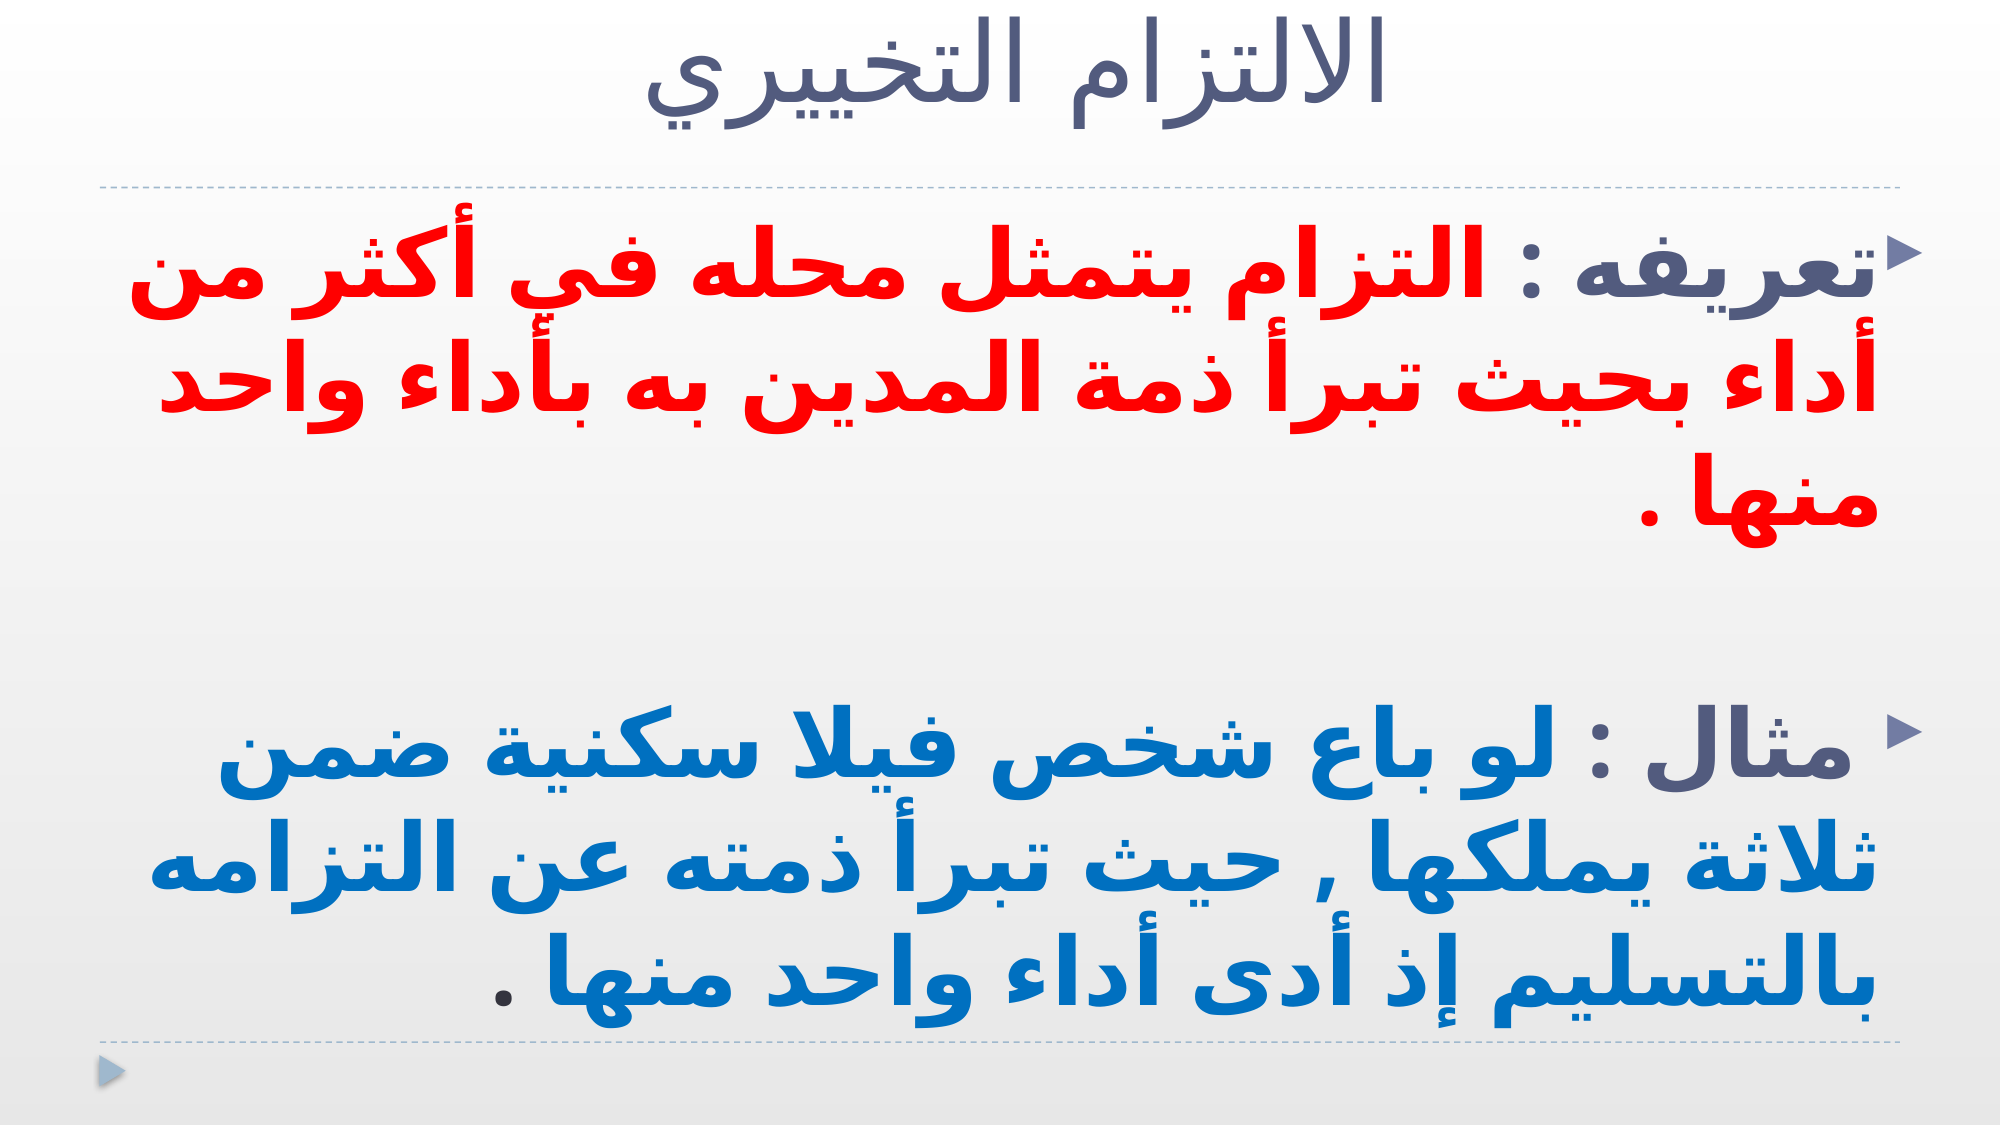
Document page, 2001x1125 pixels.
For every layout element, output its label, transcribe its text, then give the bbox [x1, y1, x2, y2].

list تعريفه : التزام يتمثل محله في أكثر من أداء بحيث تبرأ ذمة المدين به بأداء واحد منها . مثال : لو باع شخص فيلا سكنية ضمن ثلاثة يملكها , حيث تبرأ ذمته عن التزامه بالتسليم إذ أدى أداء واحد منها . [65, 195, 1942, 1045]
title الالتزام التخييري [99, 24, 1900, 133]
